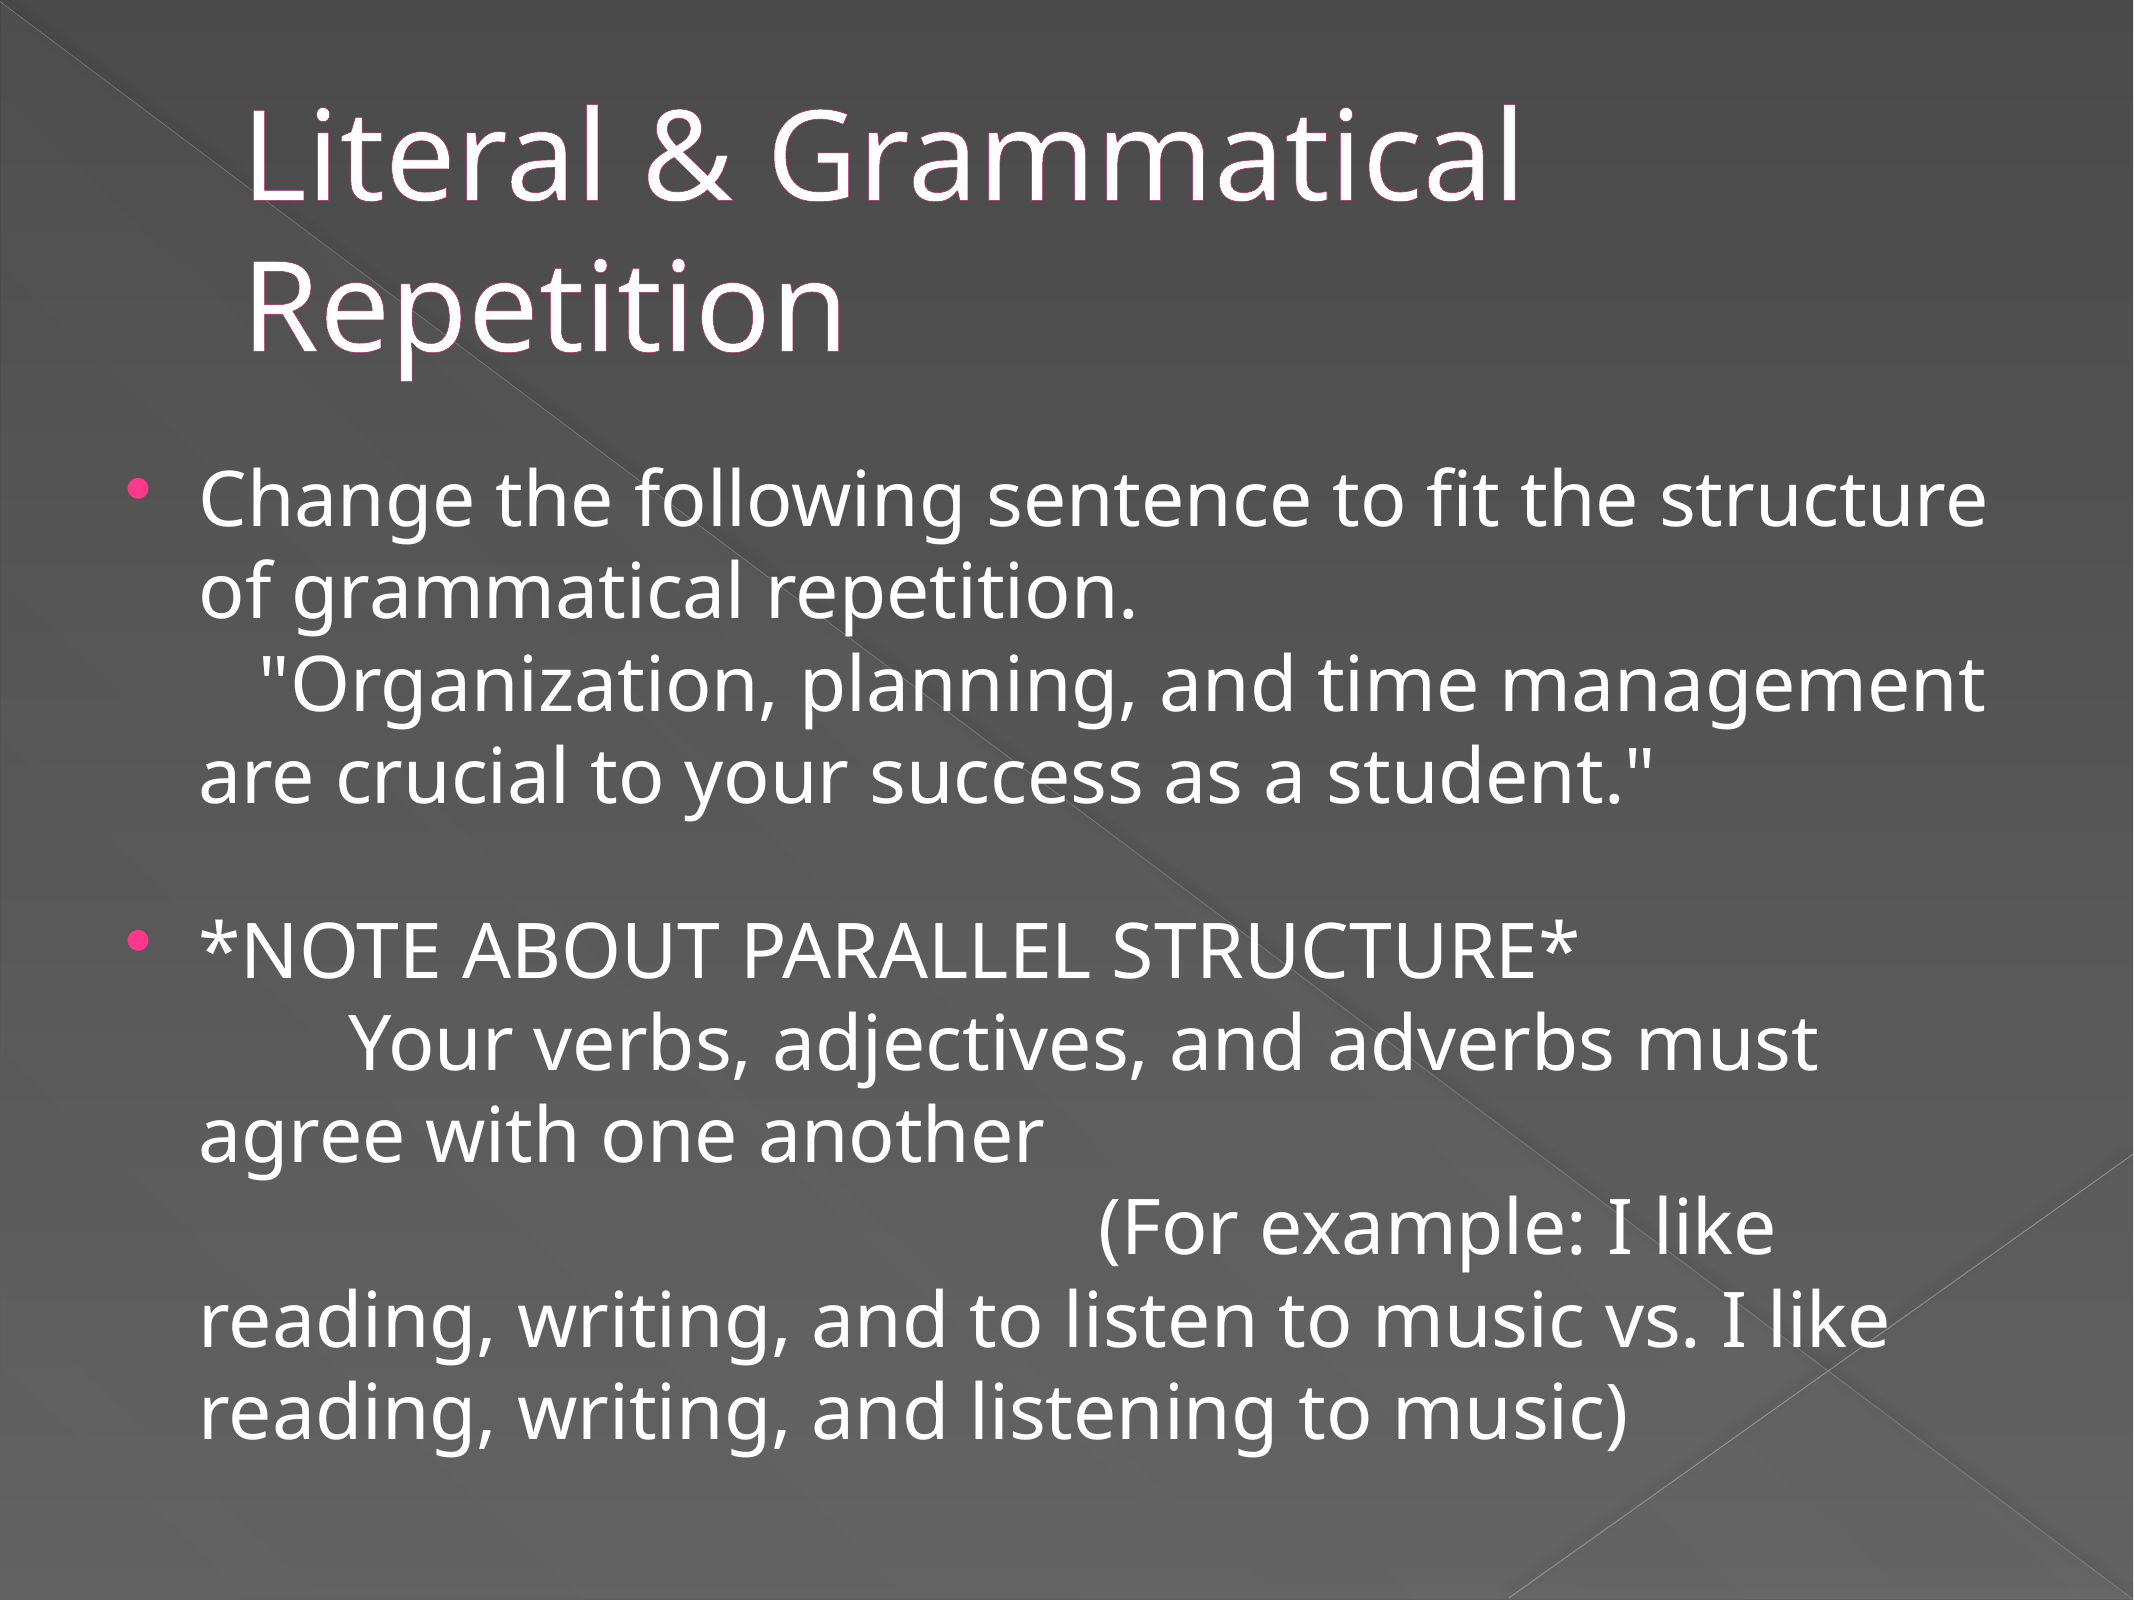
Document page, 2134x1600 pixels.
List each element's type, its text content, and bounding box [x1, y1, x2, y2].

list Change the following sentence to fit the structure of grammatical repetition. "Organization, planning, and time management are crucial to your success as a student." *NOTE ABOUT PARALLEL STRUCTURE* Your verbs, adjectives, and adverbs must agree with one another (For example: I like reading, writing, and to listen to music vs. I like reading, writing, and listening to music) [106, 439, 2027, 1506]
title Literal & Grammatical Repetition [106, 62, 2027, 389]
